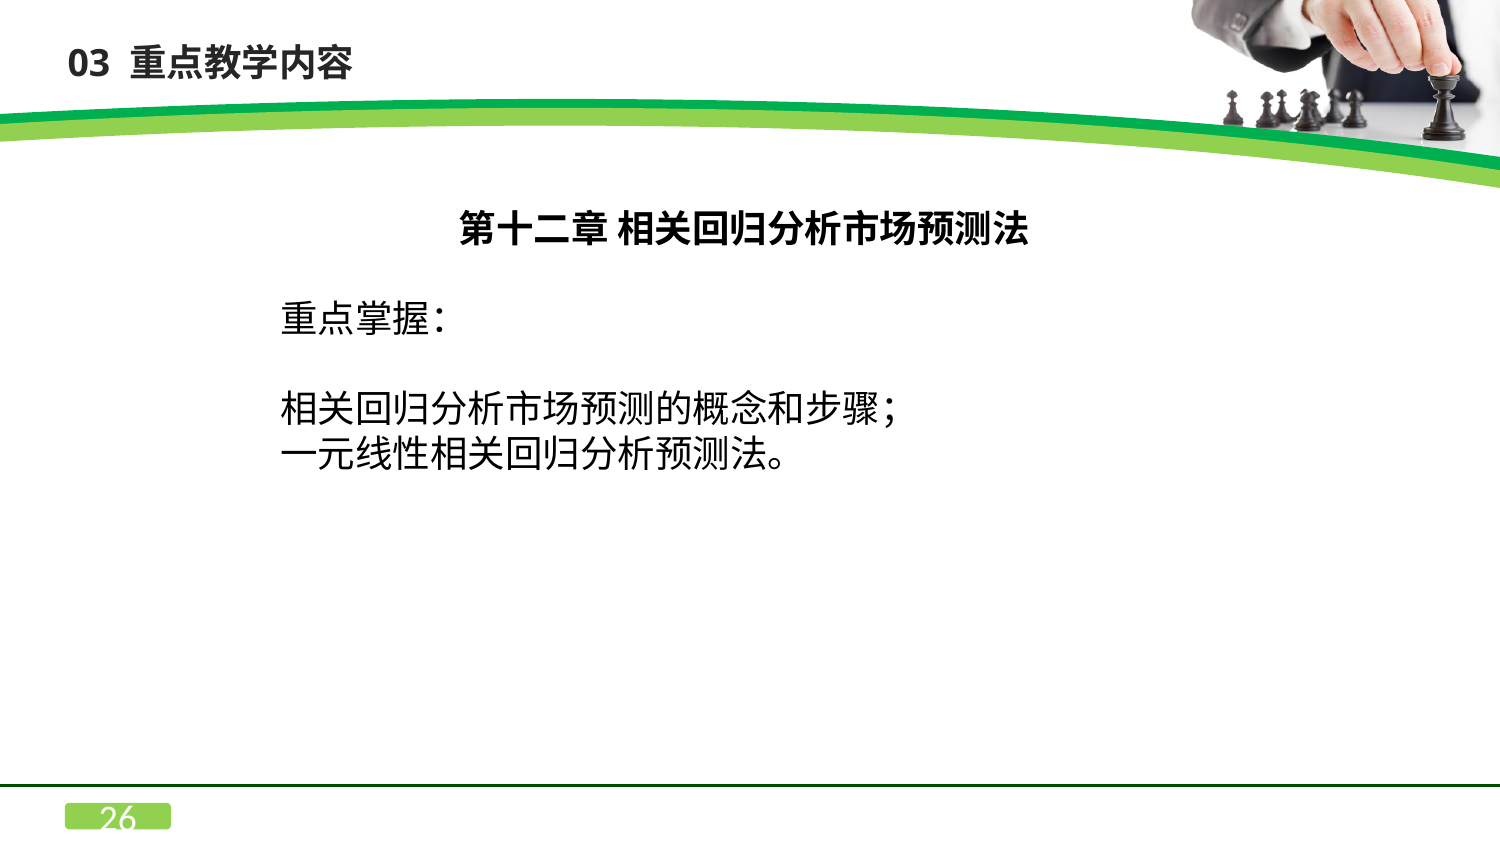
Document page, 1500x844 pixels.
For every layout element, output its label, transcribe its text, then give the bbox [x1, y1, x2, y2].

picture [1187, 151, 1245, 157]
picture [1187, 0, 1500, 156]
text_box 03 重点教学内容 [52, 32, 369, 92]
text_box 第十二章 相关回归分析市场预测法 重点掌握： 相关回归分析市场预测的概念和步骤； 一元线性相关回归分析预测法。 [265, 197, 1223, 528]
